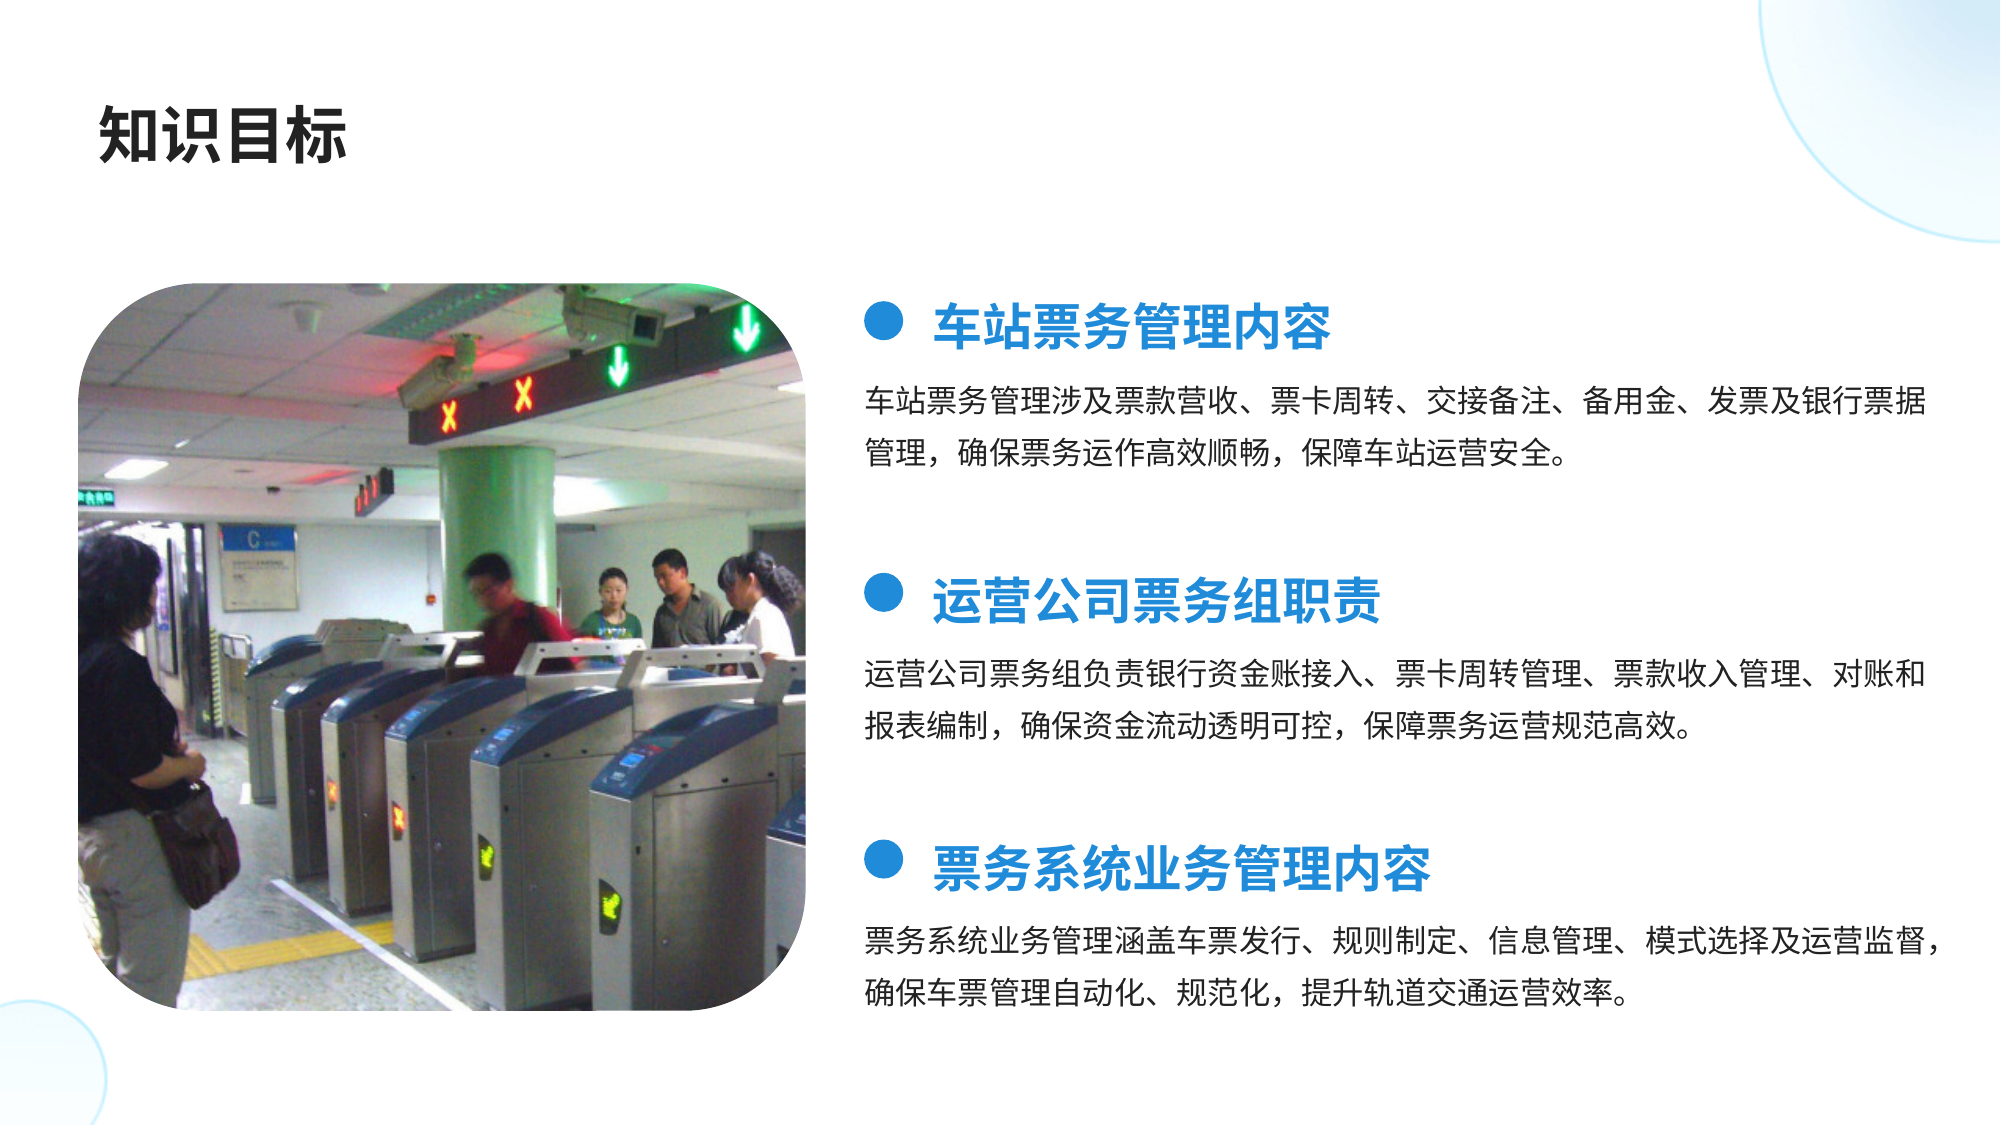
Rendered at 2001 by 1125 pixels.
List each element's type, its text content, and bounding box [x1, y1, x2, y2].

text_box 车站票务管理内容 [912, 266, 1897, 366]
text_box 知识目标 [78, 43, 1922, 194]
text_box 票务系统业务管理涵盖车票发行、规则制定、信息管理、模式选择及运营监督，确保车票管理自动化、规范化，提升轨道交通运营效率。 [864, 906, 1927, 1057]
text_box [864, 572, 904, 612]
picture [0, 0, 2001, 1125]
text_box [864, 301, 904, 341]
text_box 运营公司票务组职责 [912, 535, 1897, 639]
text_box [864, 839, 904, 879]
text_box 车站票务管理涉及票款营收、票卡周转、交接备注、备用金、发票及银行票据管理，确保票务运作高效顺畅，保障车站运营安全。 [864, 366, 1927, 517]
text_box 票务系统业务管理内容 [912, 800, 1897, 906]
text_box 运营公司票务组负责银行资金账接入、票卡周转管理、票款收入管理、对账和报表编制，确保资金流动透明可控，保障票务运营规范高效。 [864, 639, 1927, 790]
